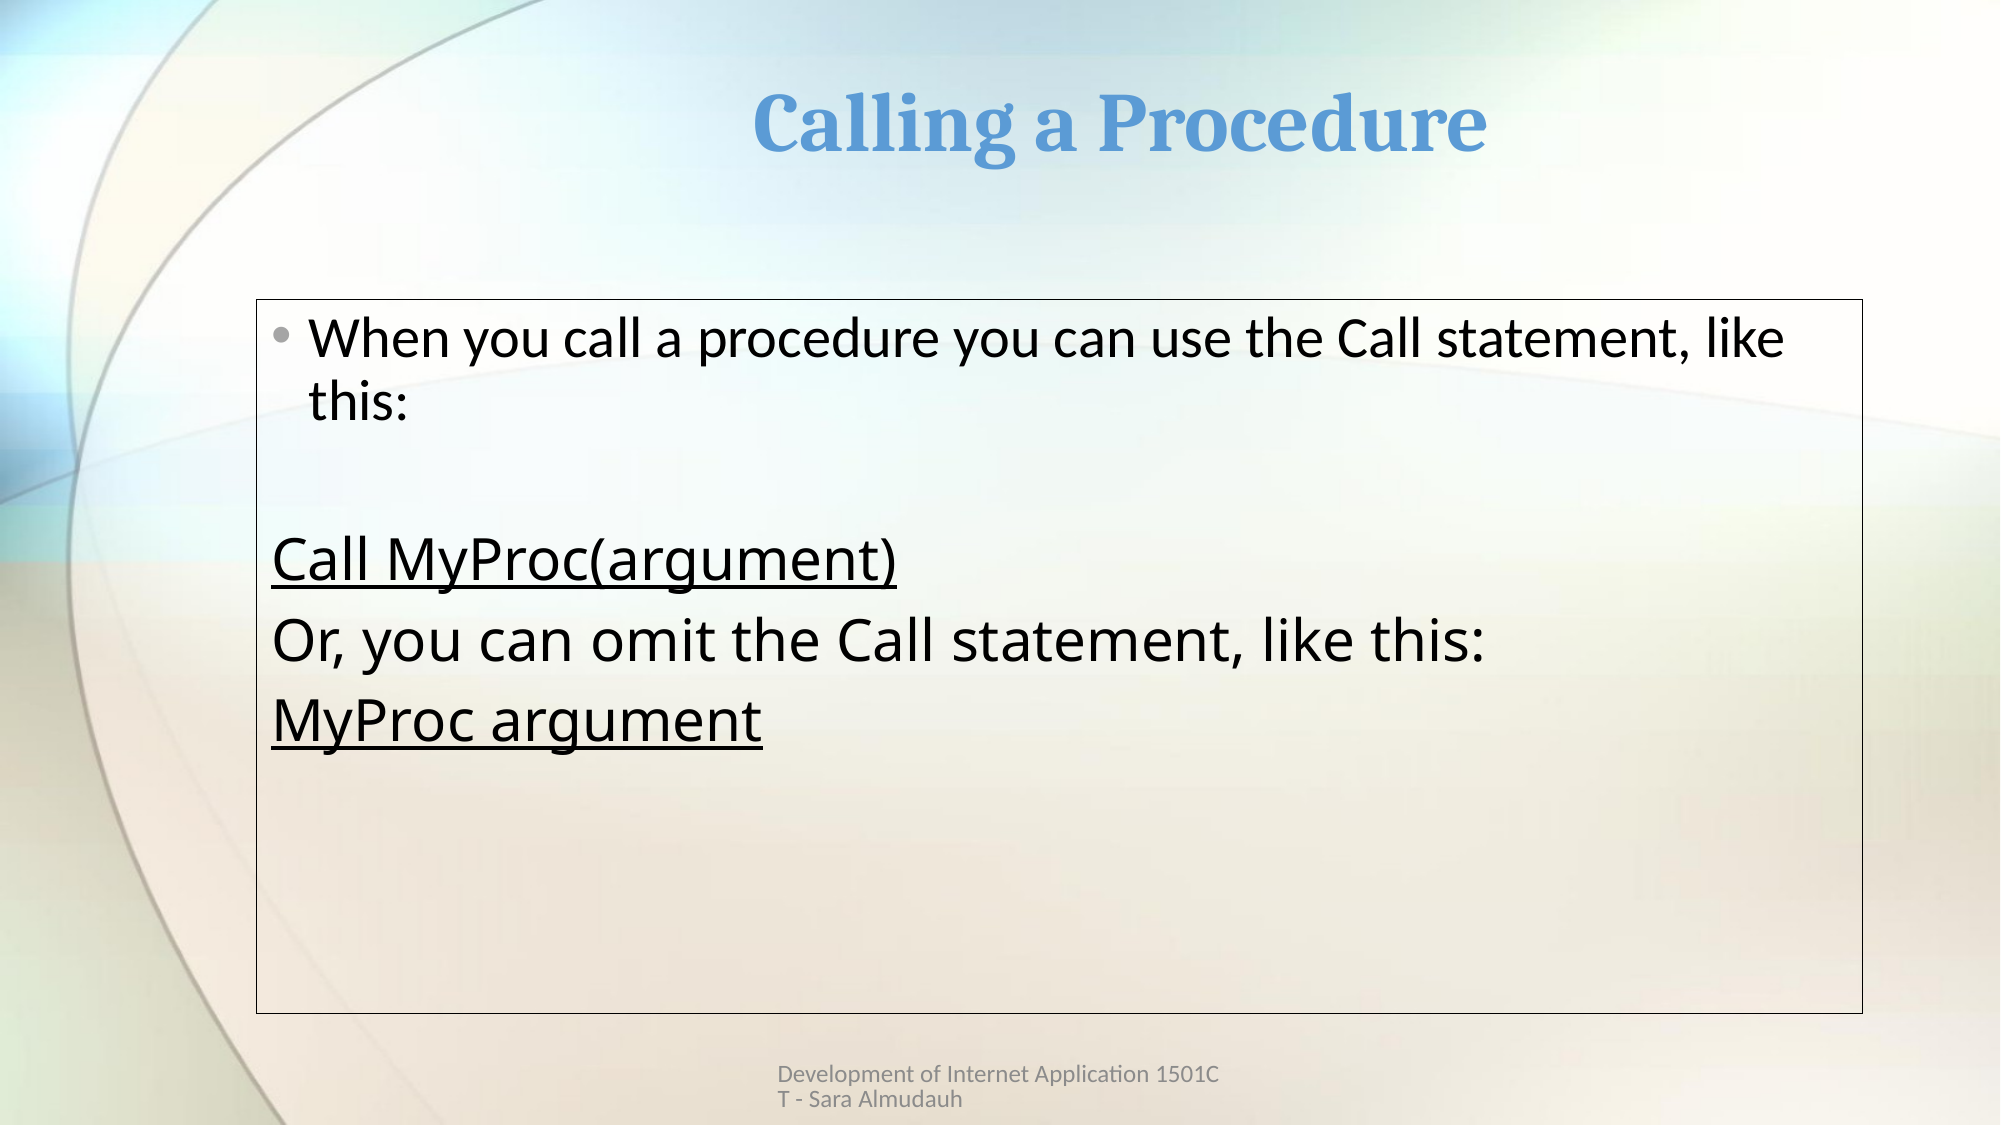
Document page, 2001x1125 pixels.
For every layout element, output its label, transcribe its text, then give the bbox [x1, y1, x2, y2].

footer Development of Internet Application 1501CT - Sara Almudauh [762, 1042, 1238, 1103]
picture [0, 0, 2001, 1125]
title Calling a Procedure [381, 59, 1863, 278]
list When you call a procedure you can use the Call statement, like this: Call MyProc(argument) Or, you can omit the Call statement, like this: MyProc argument [256, 299, 1863, 1014]
